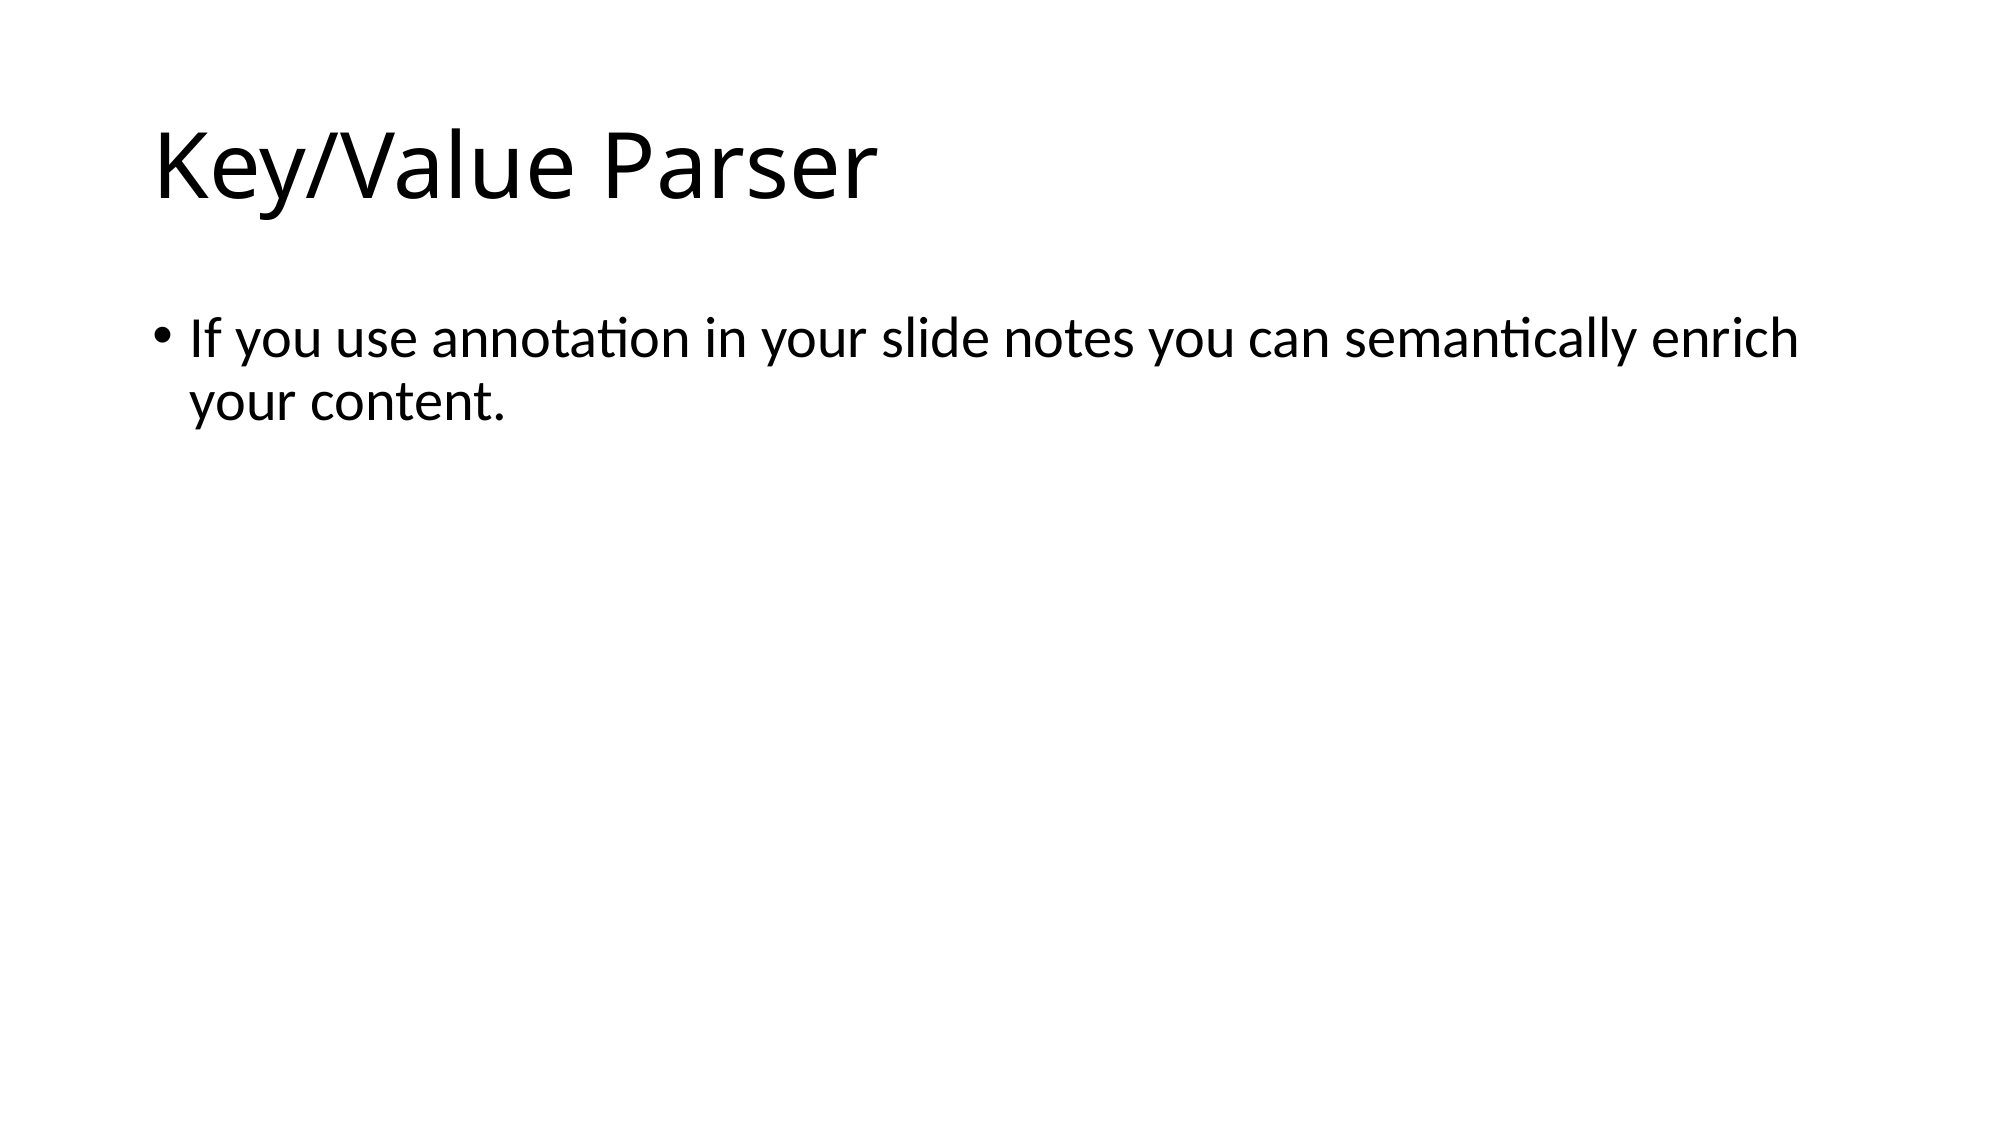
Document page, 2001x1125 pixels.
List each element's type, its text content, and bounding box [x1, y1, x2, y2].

title Key/Value Parser [137, 59, 1863, 278]
list If you use annotation in your slide notes you can semantically enrich your content. [137, 299, 1863, 1014]
